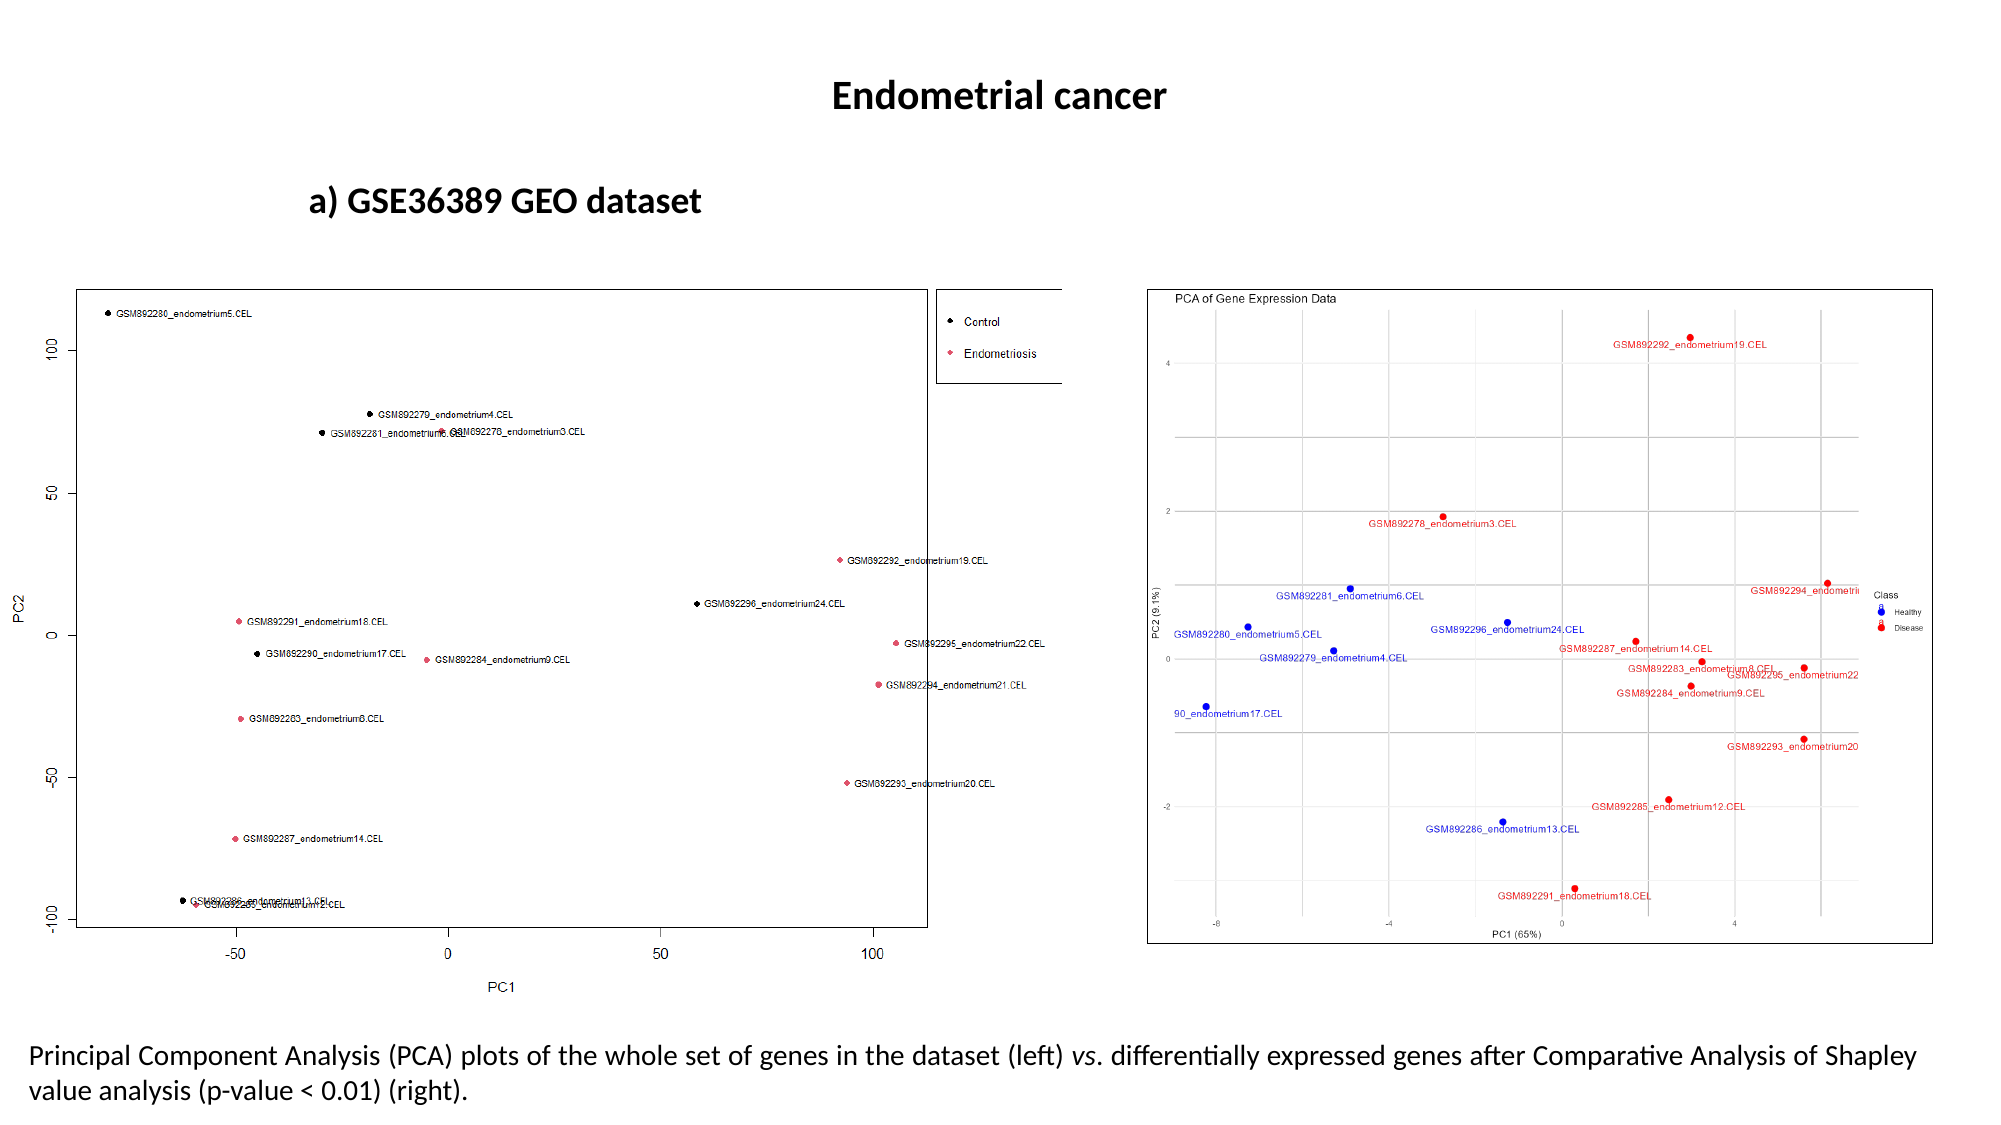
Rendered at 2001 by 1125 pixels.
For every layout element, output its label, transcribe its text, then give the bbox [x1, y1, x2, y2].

text_box a) GSE36389 GEO dataset [294, 168, 718, 222]
picture [1147, 289, 1933, 944]
text_box Endometrial cancer [817, 60, 1183, 126]
text_box Principal Component Analysis (PCA) plots of the whole set of genes in the dataset (left) vs. differentially expressed genes after Comparative Analysis of Shapley value analysis (p-value < 0.01) (right). [14, 1028, 1933, 1114]
picture [9, 222, 1062, 1012]
